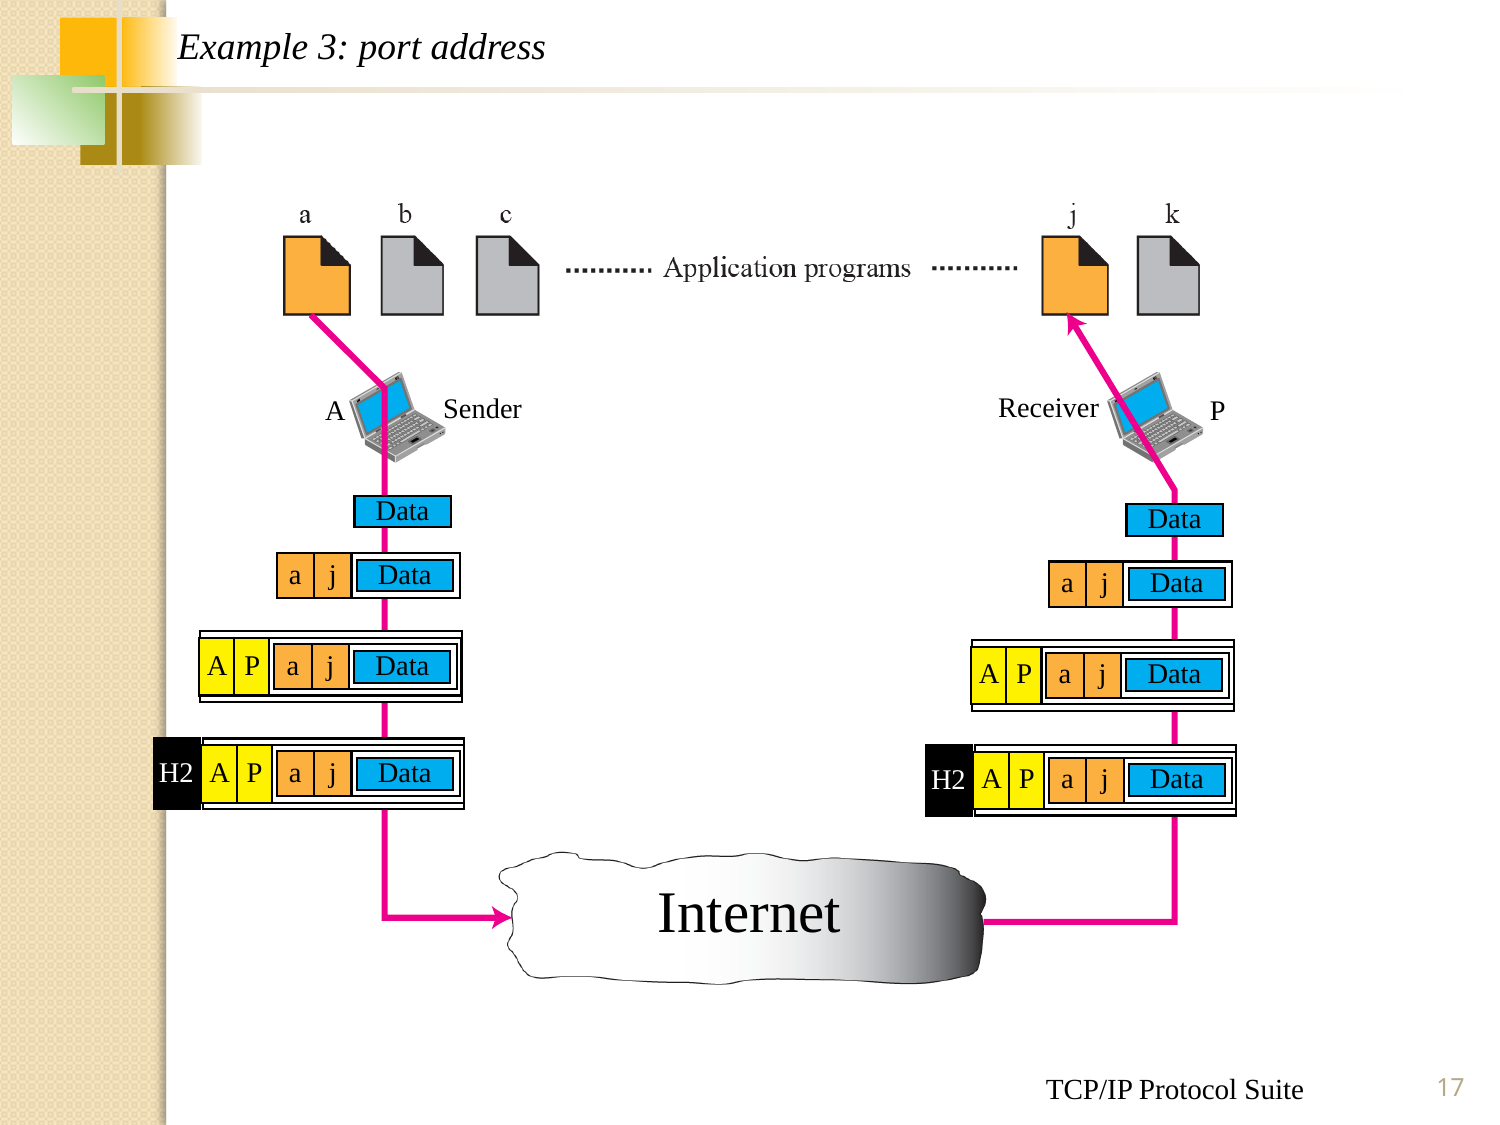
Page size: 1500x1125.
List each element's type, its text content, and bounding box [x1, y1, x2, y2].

text_box [12, 75, 105, 145]
footer TCP/IP Protocol Suite [937, 1034, 1413, 1113]
text_box [116, 0, 122, 87]
text_box [80, 93, 116, 165]
picture [152, 312, 513, 930]
text_box [122, 17, 177, 86]
text_box [72, 87, 1423, 93]
slide_number 17 [1413, 1034, 1488, 1113]
text_box [122, 93, 141, 165]
text_box [60, 17, 116, 86]
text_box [283, 199, 1226, 985]
text_box Example 3: port address [162, 14, 1100, 75]
text_box [141, 93, 202, 165]
picture [924, 311, 1238, 926]
text_box [116, 93, 122, 173]
